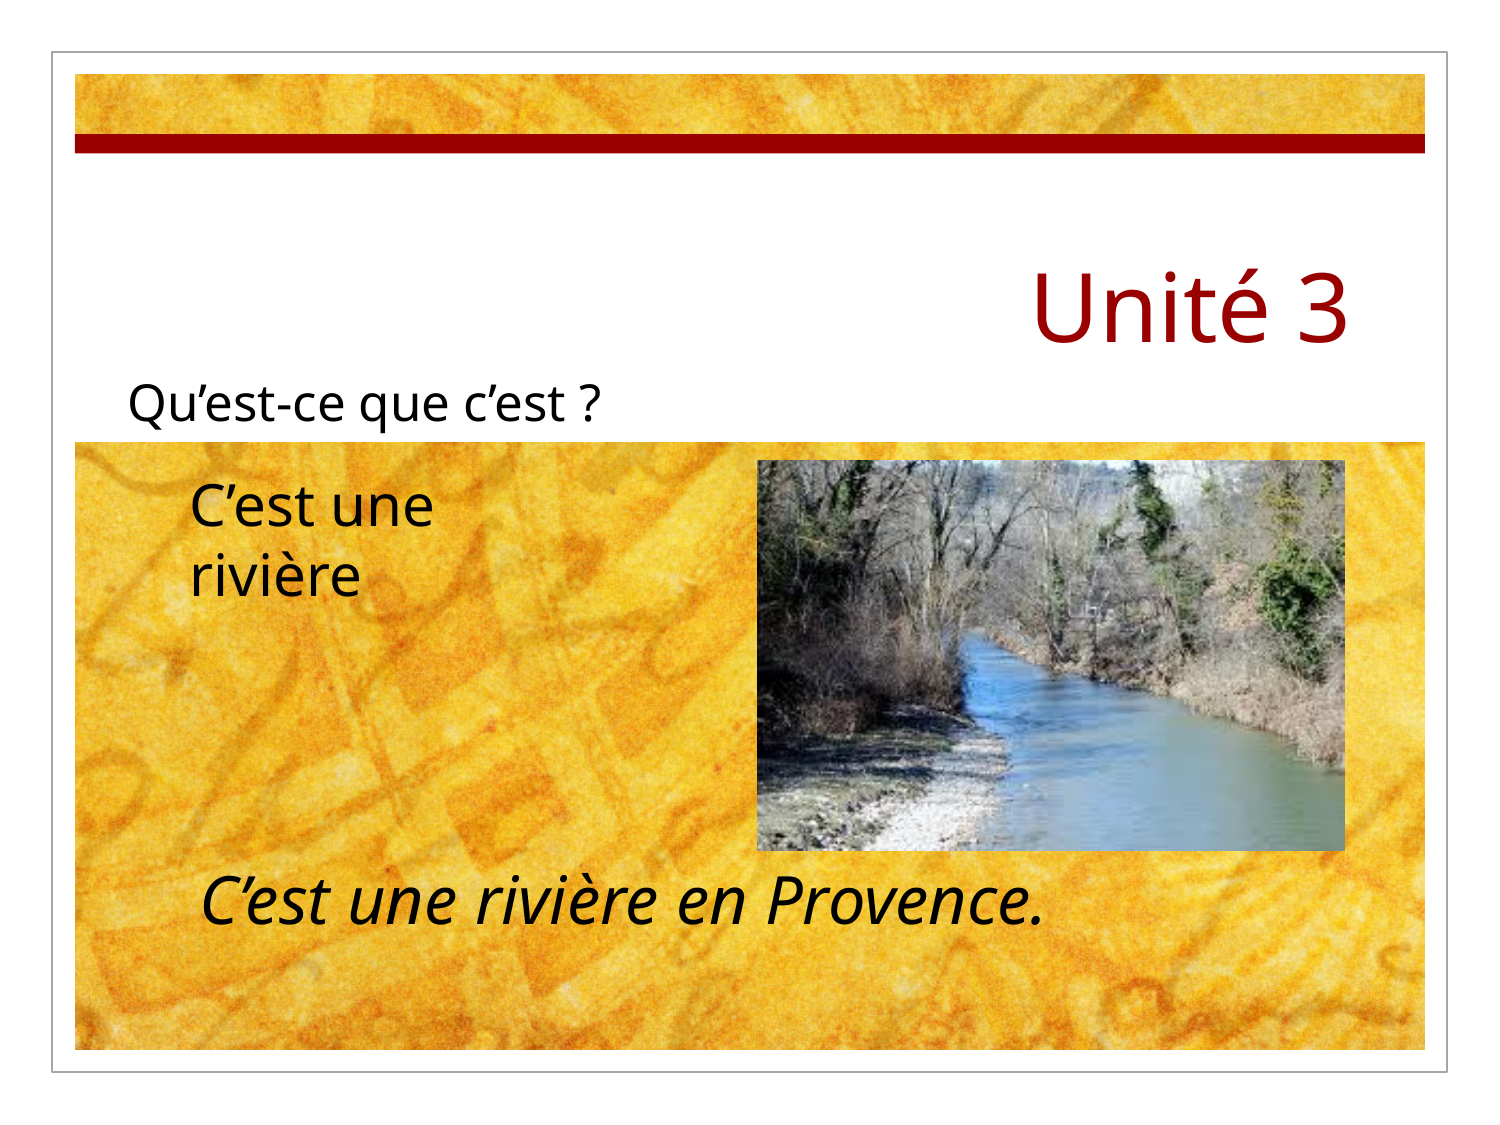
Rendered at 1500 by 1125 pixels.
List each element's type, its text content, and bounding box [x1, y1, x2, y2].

text_box C’est une rivière en Provence. [184, 850, 1064, 946]
picture [75, 442, 1425, 1050]
title Unité 3 [112, 158, 1392, 362]
text_box C’est une rivière [175, 460, 628, 686]
picture [75, 74, 1425, 134]
subtitle Qu’est-ce que c’est ? [112, 362, 1392, 439]
